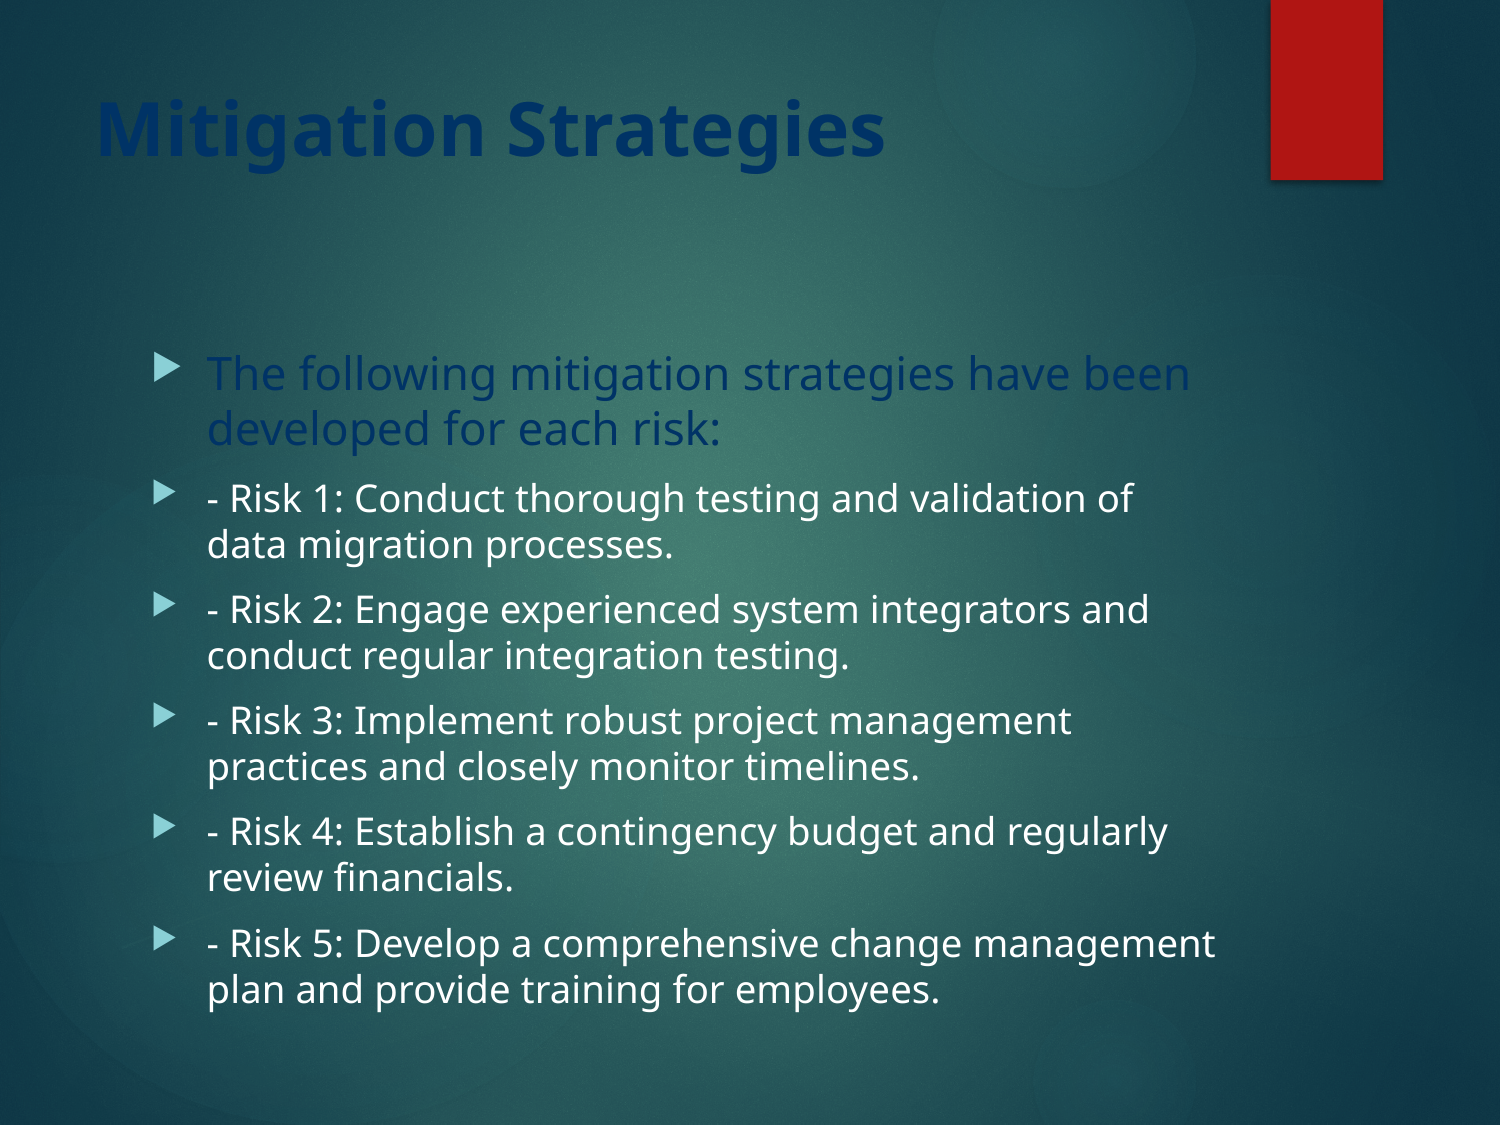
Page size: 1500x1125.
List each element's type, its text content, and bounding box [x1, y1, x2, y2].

list The following mitigation strategies have been developed for each risk: - Risk 1: Conduct thorough testing and validation of data migration processes. - Risk 2: Engage experienced system integrators and conduct regular integration testing. - Risk 3: Implement robust project management practices and closely monitor timelines. - Risk 4: Establish a contingency budget and regularly review financials. - Risk 5: Develop a comprehensive change management plan and provide training for employees. [135, 336, 1237, 1025]
title Mitigation Strategies [79, 74, 1237, 304]
